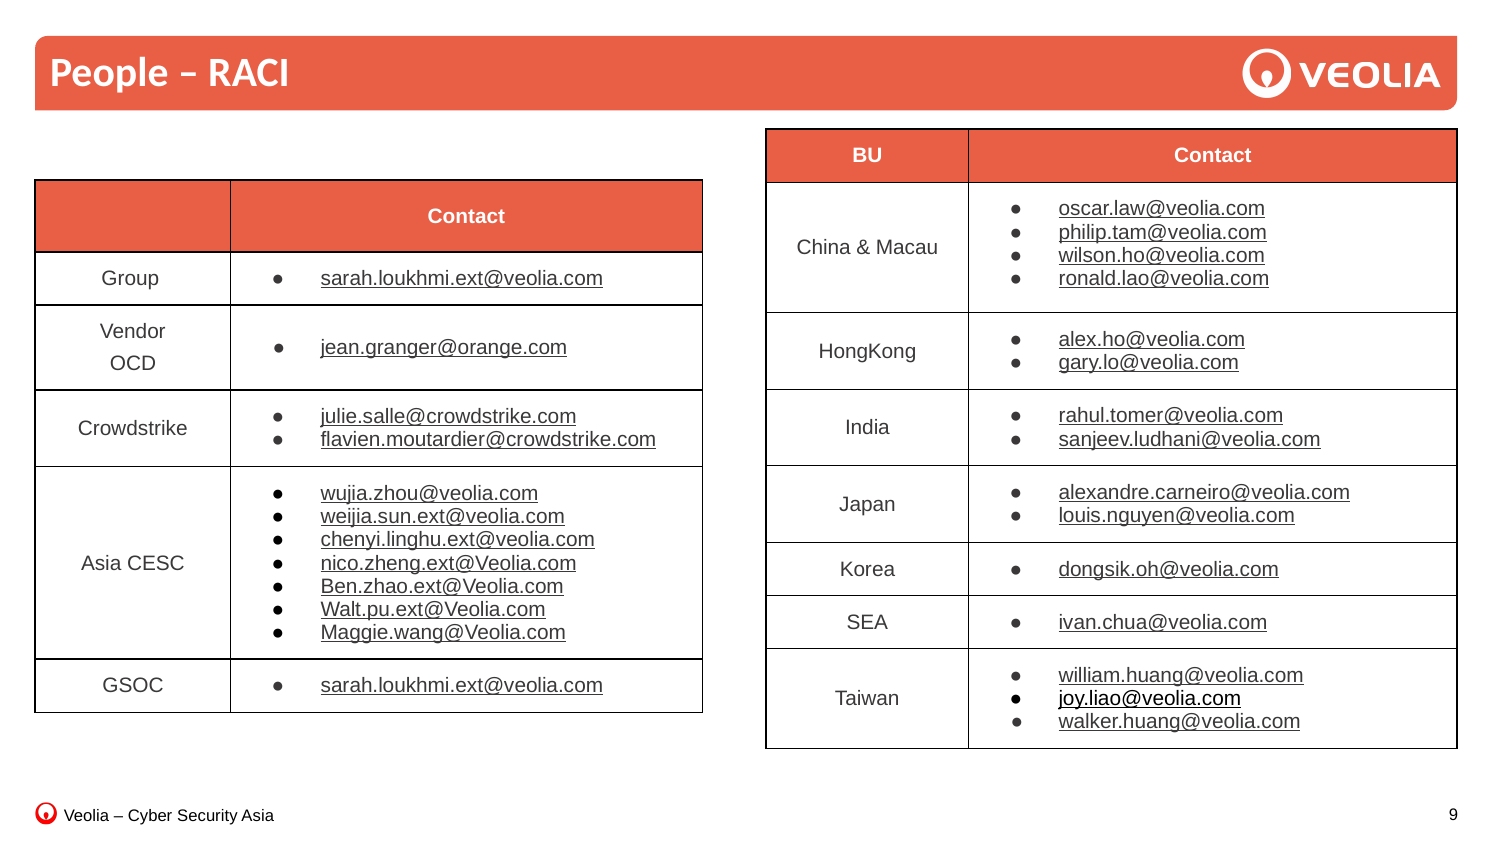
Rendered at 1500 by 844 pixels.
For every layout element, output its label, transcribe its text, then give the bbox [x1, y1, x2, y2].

table_cell Vendor OCD [36, 306, 230, 389]
table_cell India [767, 390, 968, 465]
table_cell SEA [767, 596, 968, 648]
table_cell sarah.loukhmi.ext@veolia.com [231, 253, 702, 304]
table_cell julie.salle@crowdstrike.com flavien.moutardier@crowdstrike.com [231, 391, 702, 466]
table_cell Japan [767, 466, 968, 542]
table_cell ivan.chua@veolia.com [969, 596, 1456, 648]
title People – RACI [35, 36, 1458, 111]
table_cell wujia.zhou@veolia.com weijia.sun.ext@veolia.com chenyi.linghu.ext@veolia.com nico.zheng.ext@Veolia.com Ben.zhao.ext@Veolia.com Walt.pu.ext@Veolia.com Maggie.wang@Veolia.com [231, 467, 702, 658]
table_cell rahul.tomer@veolia.com sanjeev.ludhani@veolia.com [969, 390, 1456, 465]
table_cell dongsik.oh@veolia.com [969, 543, 1456, 595]
table_cell Korea [767, 543, 968, 595]
table_cell Crowdstrike [36, 391, 230, 466]
table_cell jean.granger@orange.com [231, 306, 702, 389]
table_cell oscar.law@veolia.com philip.tam@veolia.com wilson.ho@veolia.com ronald.lao@veolia.com [969, 183, 1456, 312]
table_cell alexandre.carneiro@veolia.com louis.nguyen@veolia.com [969, 466, 1456, 542]
table_header [36, 181, 230, 251]
table_cell sarah.loukhmi.ext@veolia.com [231, 660, 702, 712]
table_cell GSOC [36, 660, 230, 712]
table_header BU [767, 130, 968, 182]
picture [35, 802, 57, 825]
table_cell Taiwan [767, 649, 968, 748]
table_cell China & Macau [767, 183, 968, 312]
table_header Contact [231, 181, 702, 251]
table_cell HongKong [767, 313, 968, 389]
table_cell Asia CESC [36, 467, 230, 658]
table_cell Group [36, 253, 230, 304]
table_cell alex.ho@veolia.com gary.lo@veolia.com [969, 313, 1456, 389]
table_header Contact [969, 130, 1456, 182]
table_cell william.huang@veolia.com joy.liao@veolia.com walker.huang@veolia.com [969, 649, 1456, 748]
